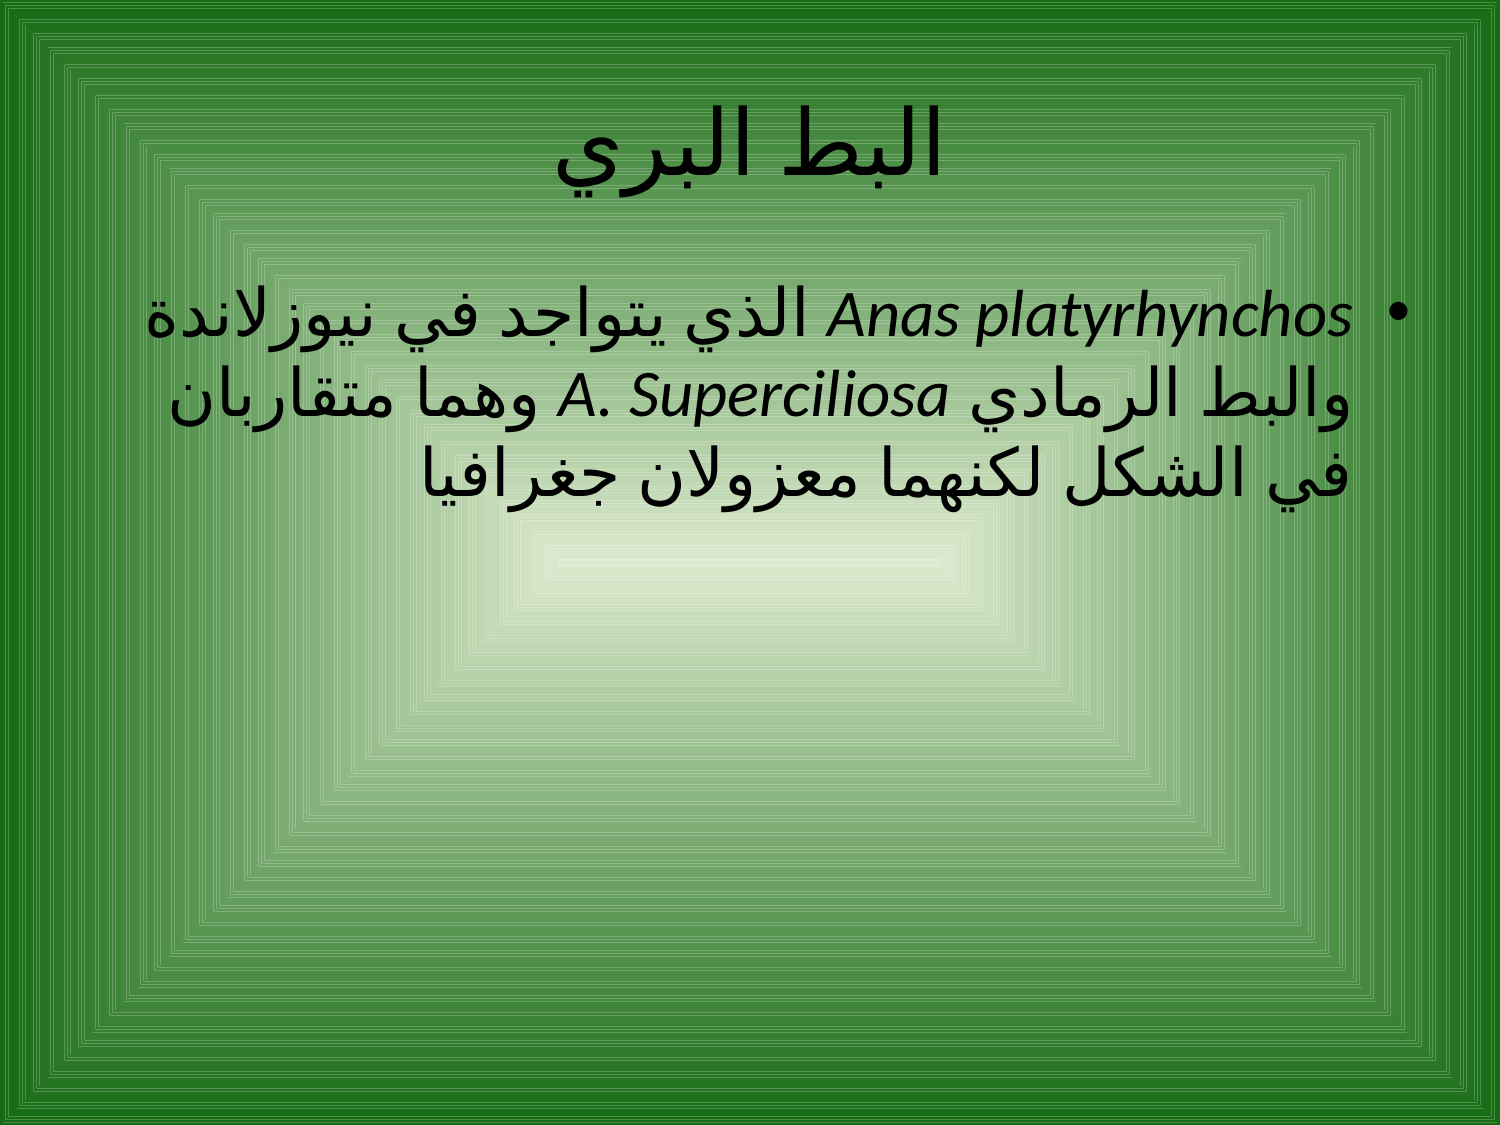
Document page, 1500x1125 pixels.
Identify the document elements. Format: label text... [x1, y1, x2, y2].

list Anas platyrhynchos الذي يتواجد في نيوزلاندة والبط الرمادي A. Superciliosa وهما متقاربان في الشكل لكنهما معزولان جغرافيا [75, 262, 1425, 1005]
title البط البري [75, 45, 1425, 233]
